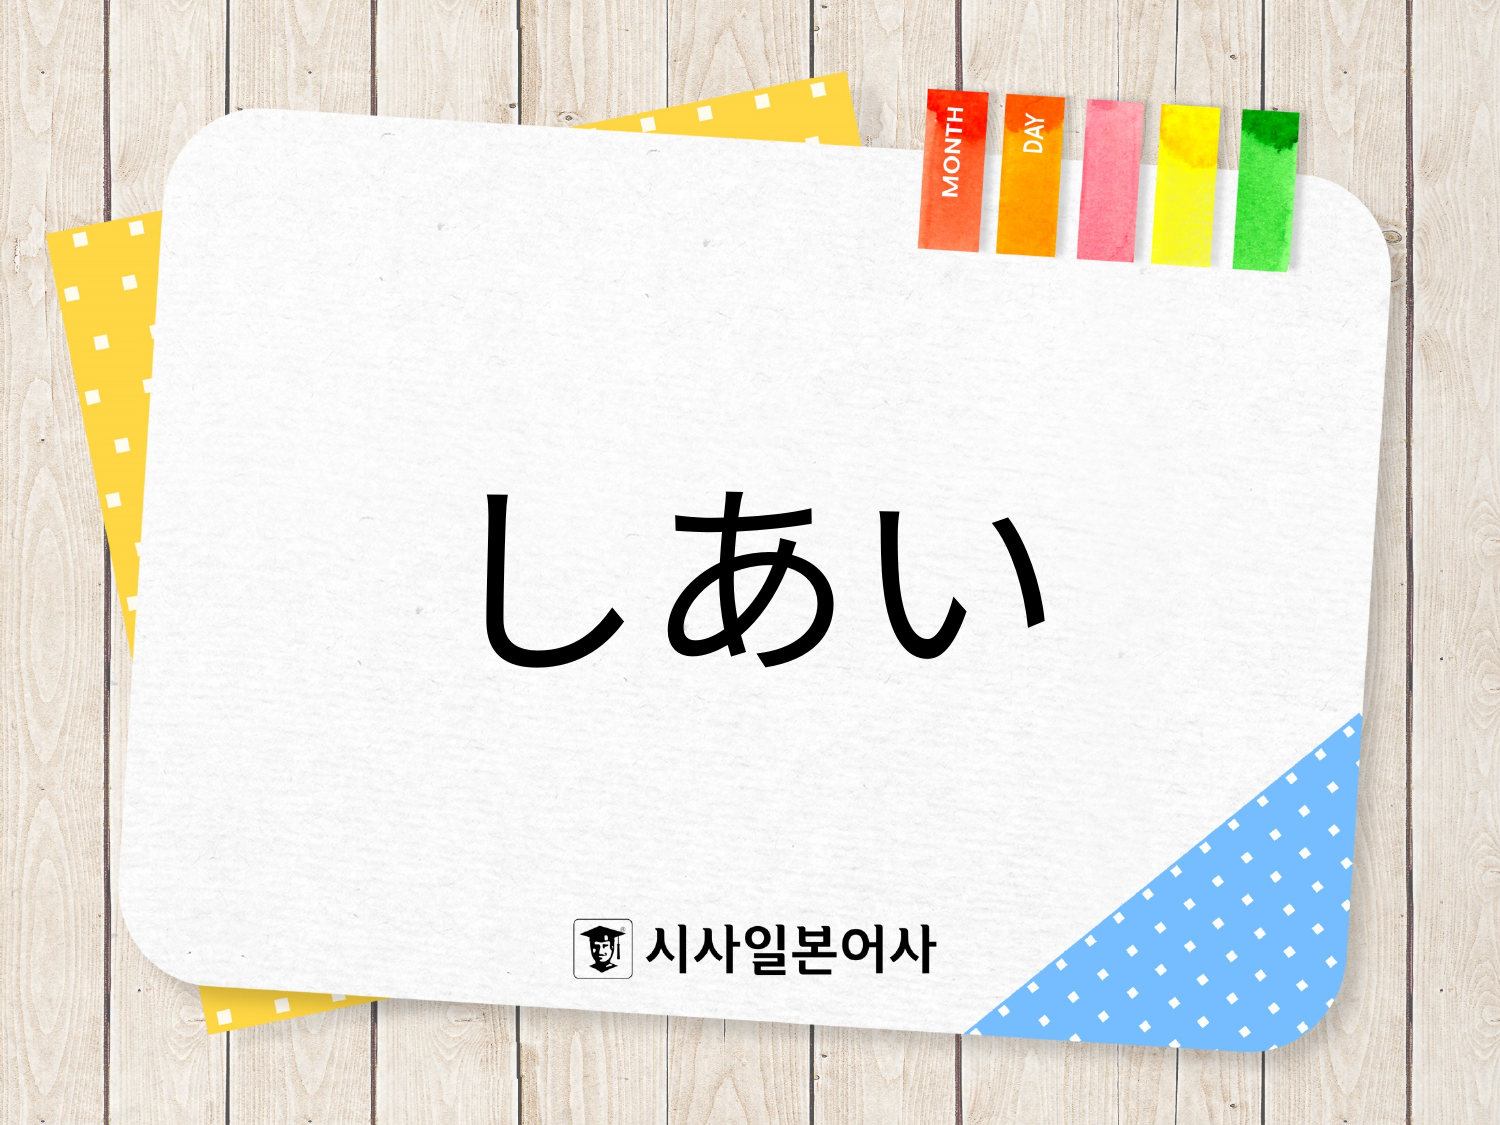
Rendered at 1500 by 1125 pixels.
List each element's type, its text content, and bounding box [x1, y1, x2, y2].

title しあい [75, 338, 1425, 811]
picture [0, 0, 1500, 1125]
